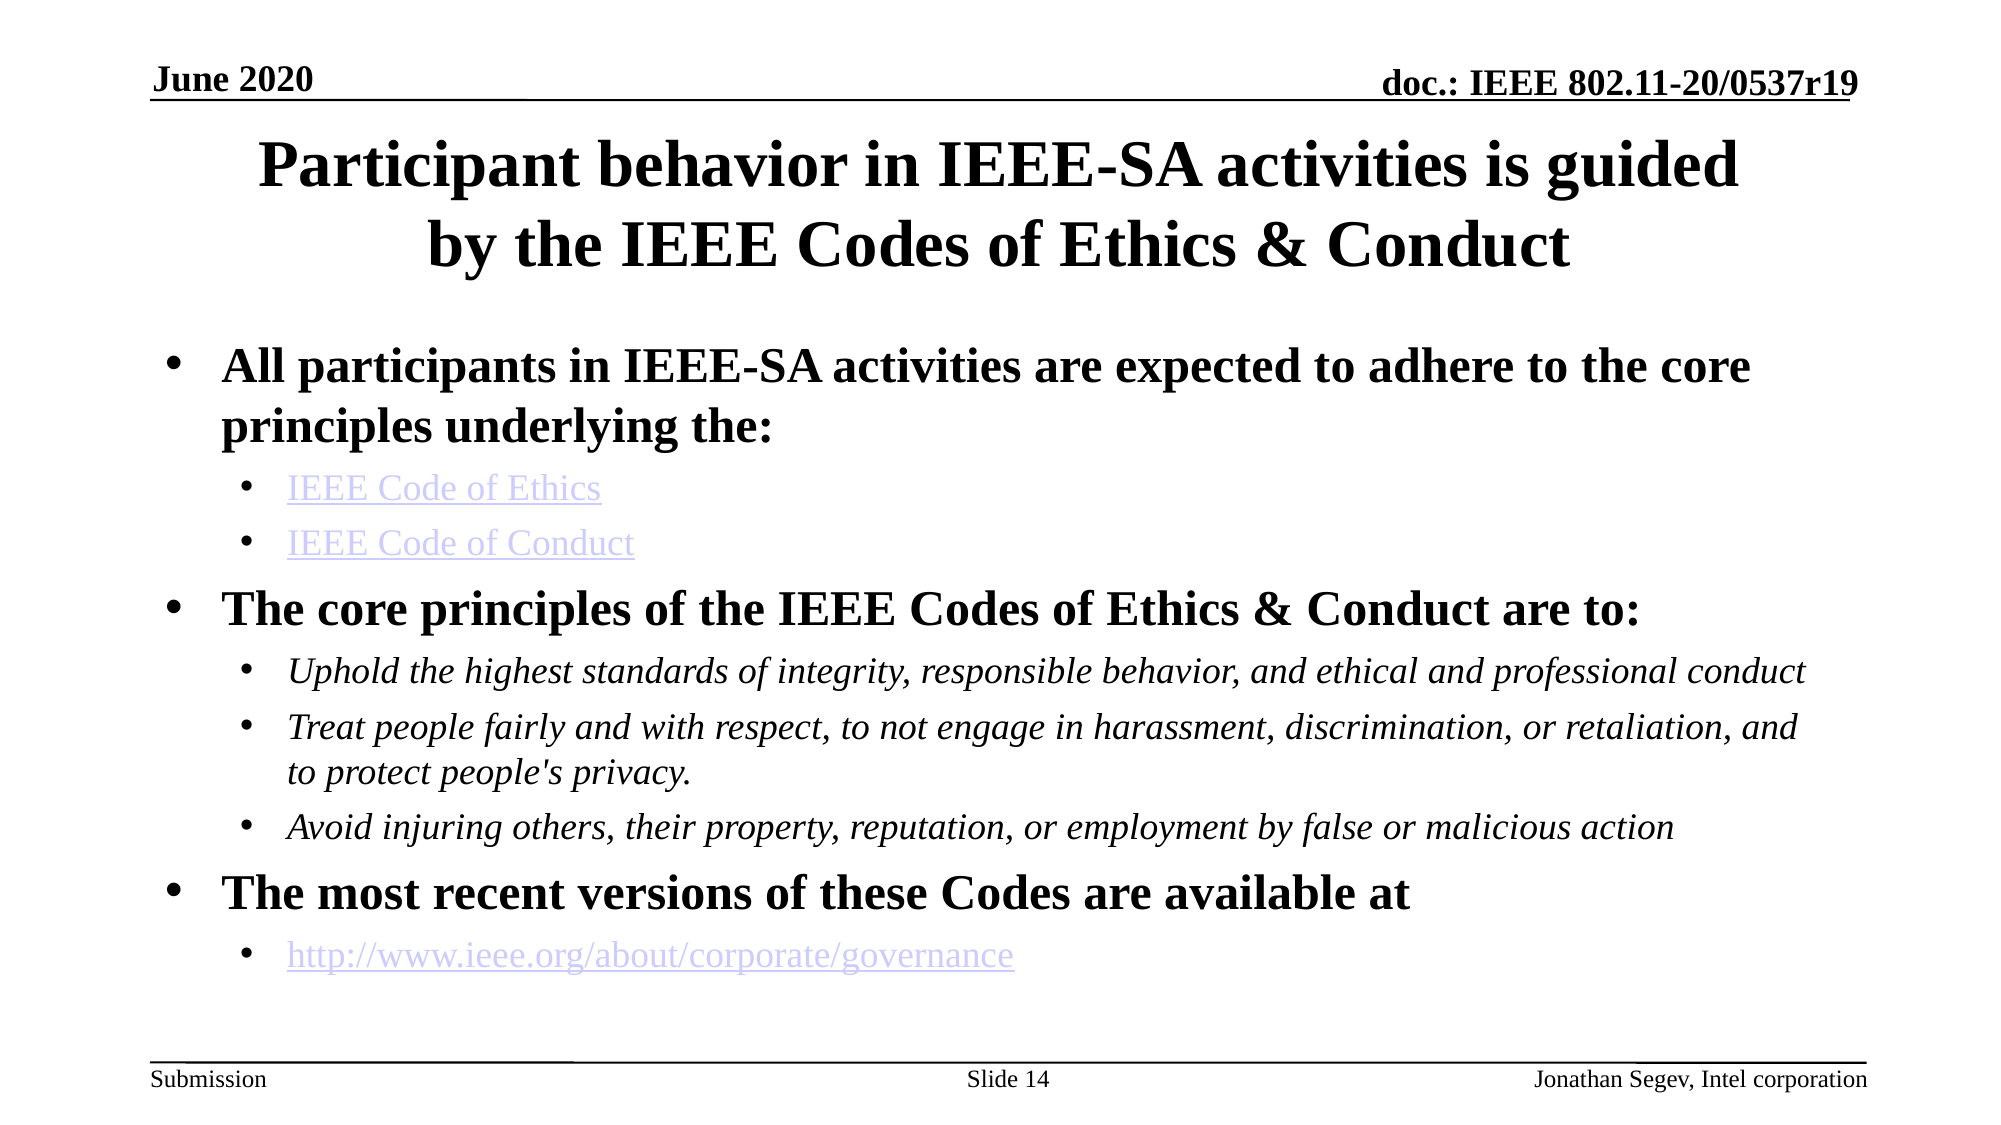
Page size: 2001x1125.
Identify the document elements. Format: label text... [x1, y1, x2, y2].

footer Jonathan Segev, Intel corporation [1171, 1061, 1869, 1093]
slide_number Slide 14 [950, 1061, 1067, 1123]
title Participant behavior in IEEE-SA activities is guided by the IEEE Codes of Ethics & Conduct [149, 112, 1850, 288]
list All participants in IEEE-SA activities are expected to adhere to the core principles underlying the: IEEE Code of Ethics IEEE Code of Conduct The core principles of the IEEE Codes of Ethics & Conduct are to: Uphold the highest standards of integrity, responsible behavior, and ethical and professional conduct Treat people fairly and with respect, to not engage in harassment, discrimination, or retaliation, and to protect people's privacy. Avoid injuring others, their property, reputation, or employment by false or malicious action The most recent versions of these Codes are available at http://www.ieee.org/about/corporate/governance [149, 324, 1850, 1000]
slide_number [152, 54, 563, 100]
